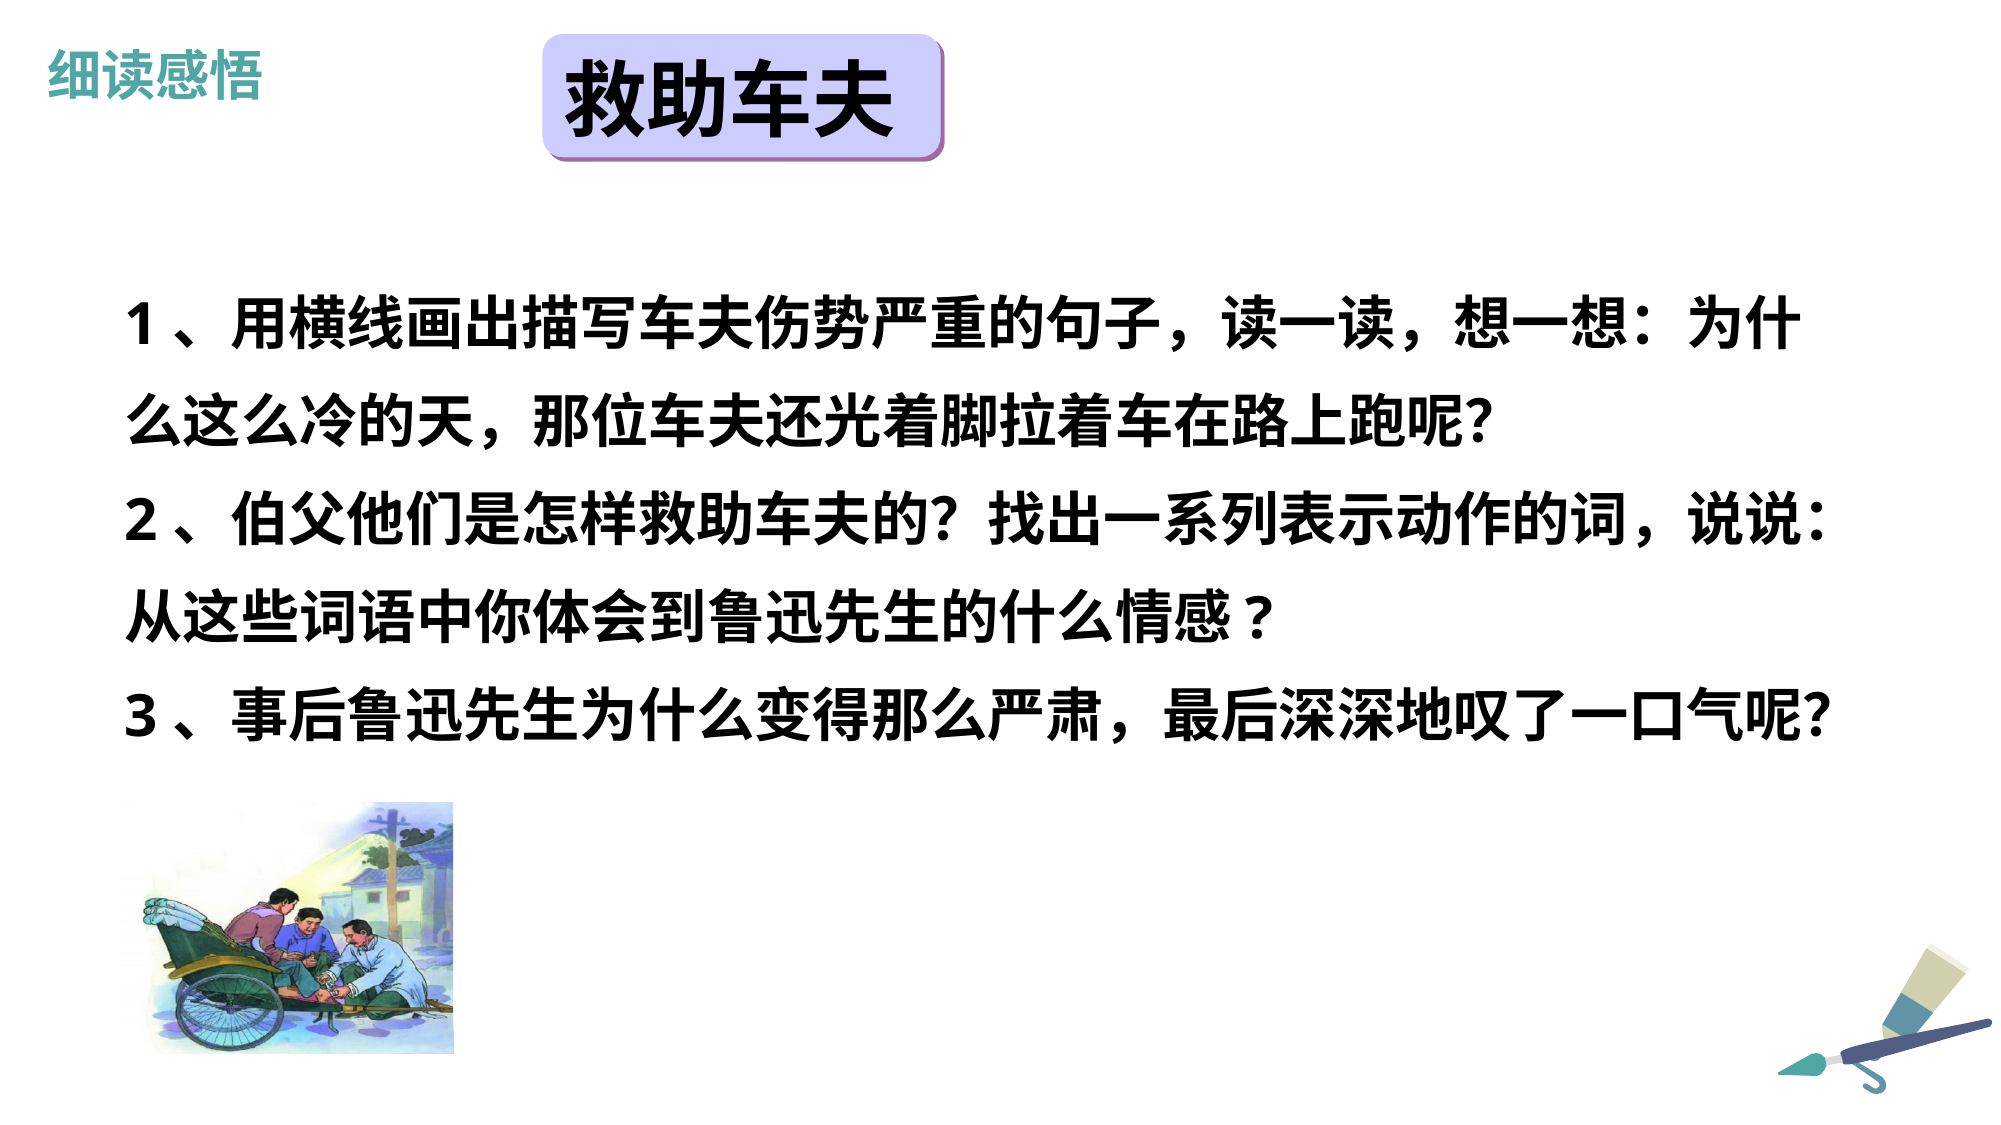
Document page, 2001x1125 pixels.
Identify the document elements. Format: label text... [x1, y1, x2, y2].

text_box 救助车夫 [542, 33, 941, 158]
text_box 细读感悟 [32, 33, 347, 114]
text_box 1、用横线画出描写车夫伤势严重的句子，读一读，想一想：为什么这么冷的天，那位车夫还光着脚拉着车在路上跑呢？ 2、伯父他们是怎样救助车夫的？找出一系列表示动作的词，说说：从这些词语中你体会到鲁迅先生的什么情感? 3、事后鲁迅先生为什么变得那么严肃，最后深深地叹了一口气呢？ [110, 250, 1833, 756]
picture [75, 802, 454, 1054]
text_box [1811, 945, 1974, 1125]
